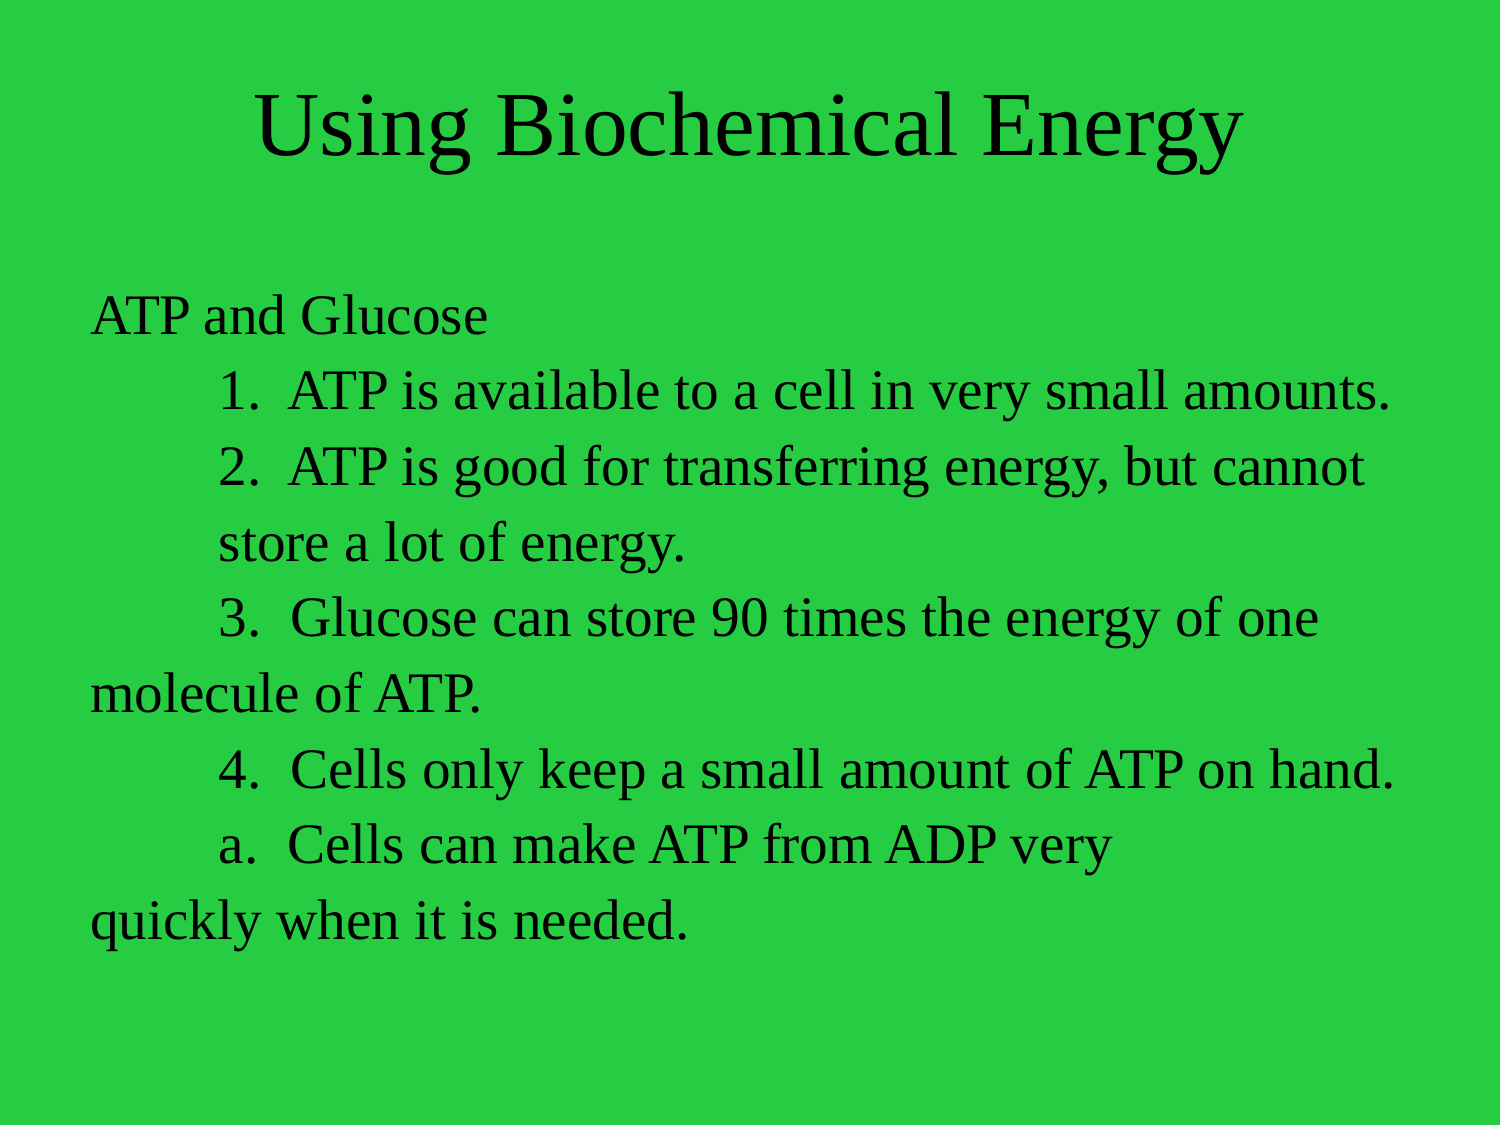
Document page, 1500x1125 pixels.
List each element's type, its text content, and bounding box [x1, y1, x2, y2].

list ATP and Glucose 1. ATP is available to a cell in very small amounts. 2. ATP is good for transferring energy, but cannot store a lot of energy. 3. Glucose can store 90 times the energy of one molecule of ATP. 4. Cells only keep a small amount of ATP on hand. a. Cells can make ATP from ADP very quickly when it is needed. [75, 262, 1425, 1005]
title Using Biochemical Energy [75, 24, 1425, 213]
